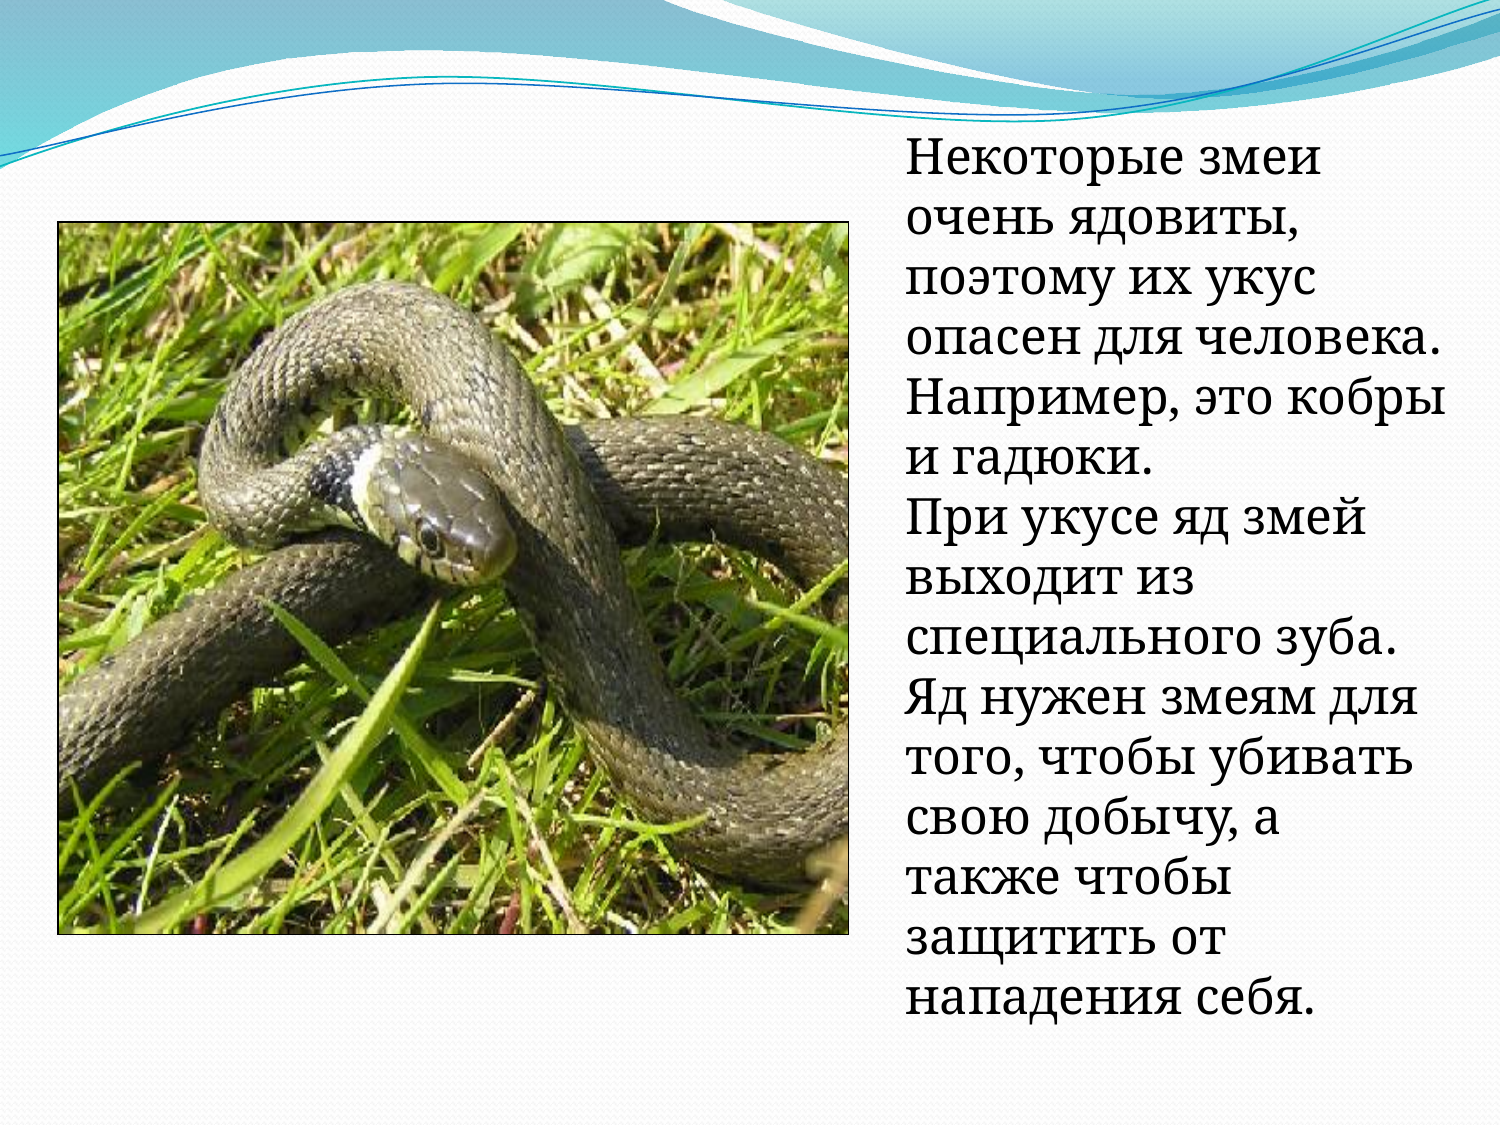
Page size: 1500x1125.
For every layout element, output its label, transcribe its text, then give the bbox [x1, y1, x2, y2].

text_box Некоторые змеи очень ядовиты, поэтому их укус опасен для человека. Например, это кобры и гадюки. При укусе яд змей выходит из специального зуба. Яд нужен змеям для того, чтобы убивать свою добычу, а также чтобы защитить от нападения себя. [890, 117, 1465, 1032]
picture [58, 222, 848, 934]
